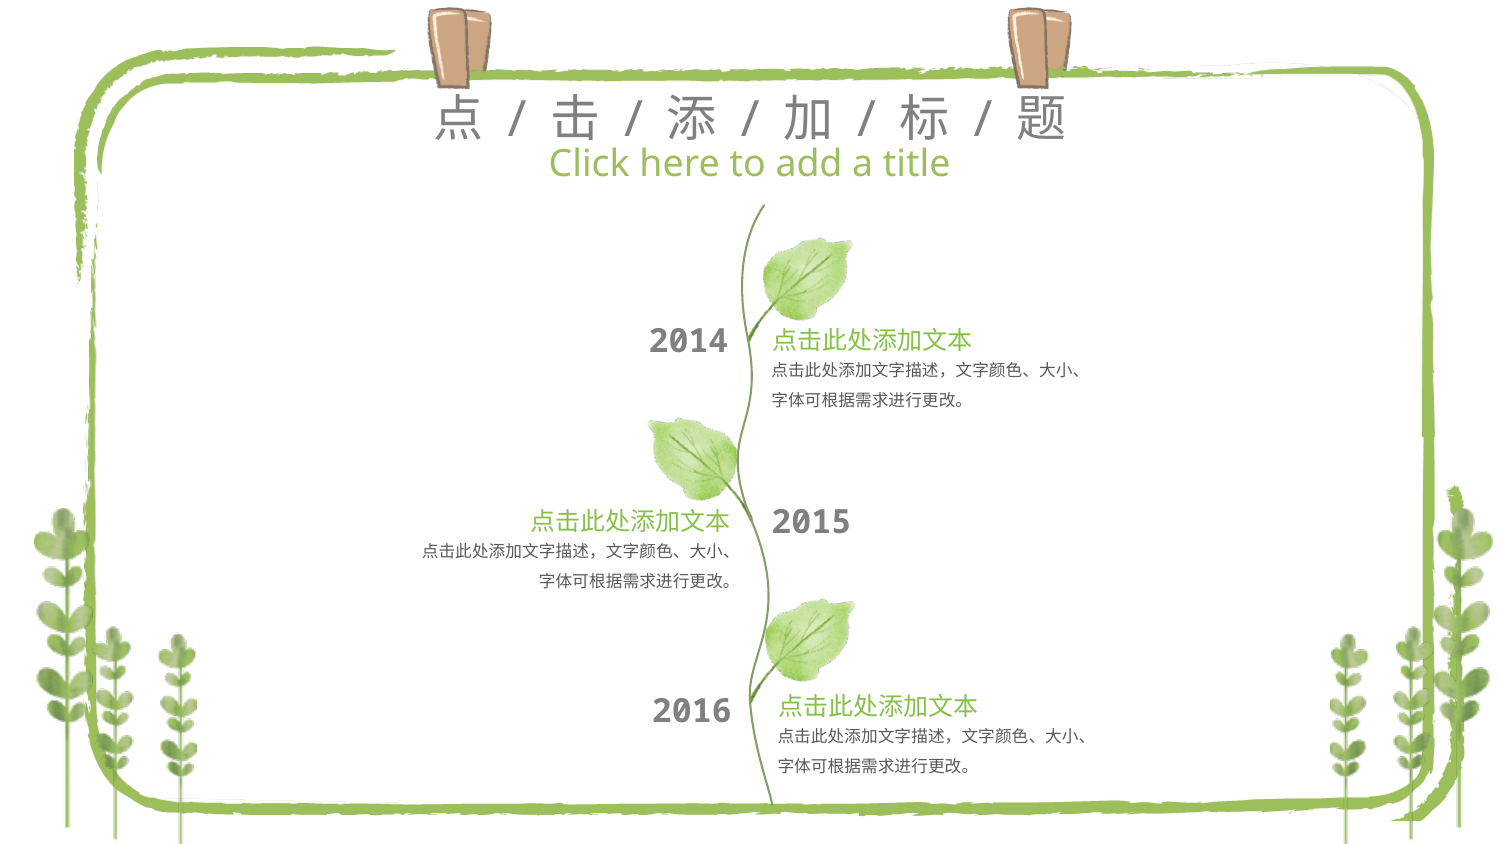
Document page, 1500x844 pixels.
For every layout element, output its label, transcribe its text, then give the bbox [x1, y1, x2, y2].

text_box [756, 302, 1117, 414]
text_box [764, 780, 774, 806]
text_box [762, 668, 1123, 780]
text_box 2015 [750, 473, 873, 548]
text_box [395, 483, 755, 595]
text_box 2016 [630, 661, 754, 737]
text_box [741, 204, 768, 483]
text_box 点/击/添/加/标/题 [407, 79, 1093, 154]
picture [34, 7, 1493, 844]
text_box [760, 548, 770, 577]
text_box 2014 [627, 291, 750, 367]
text_box Click here to add a title [533, 131, 967, 192]
text_box [753, 646, 762, 771]
